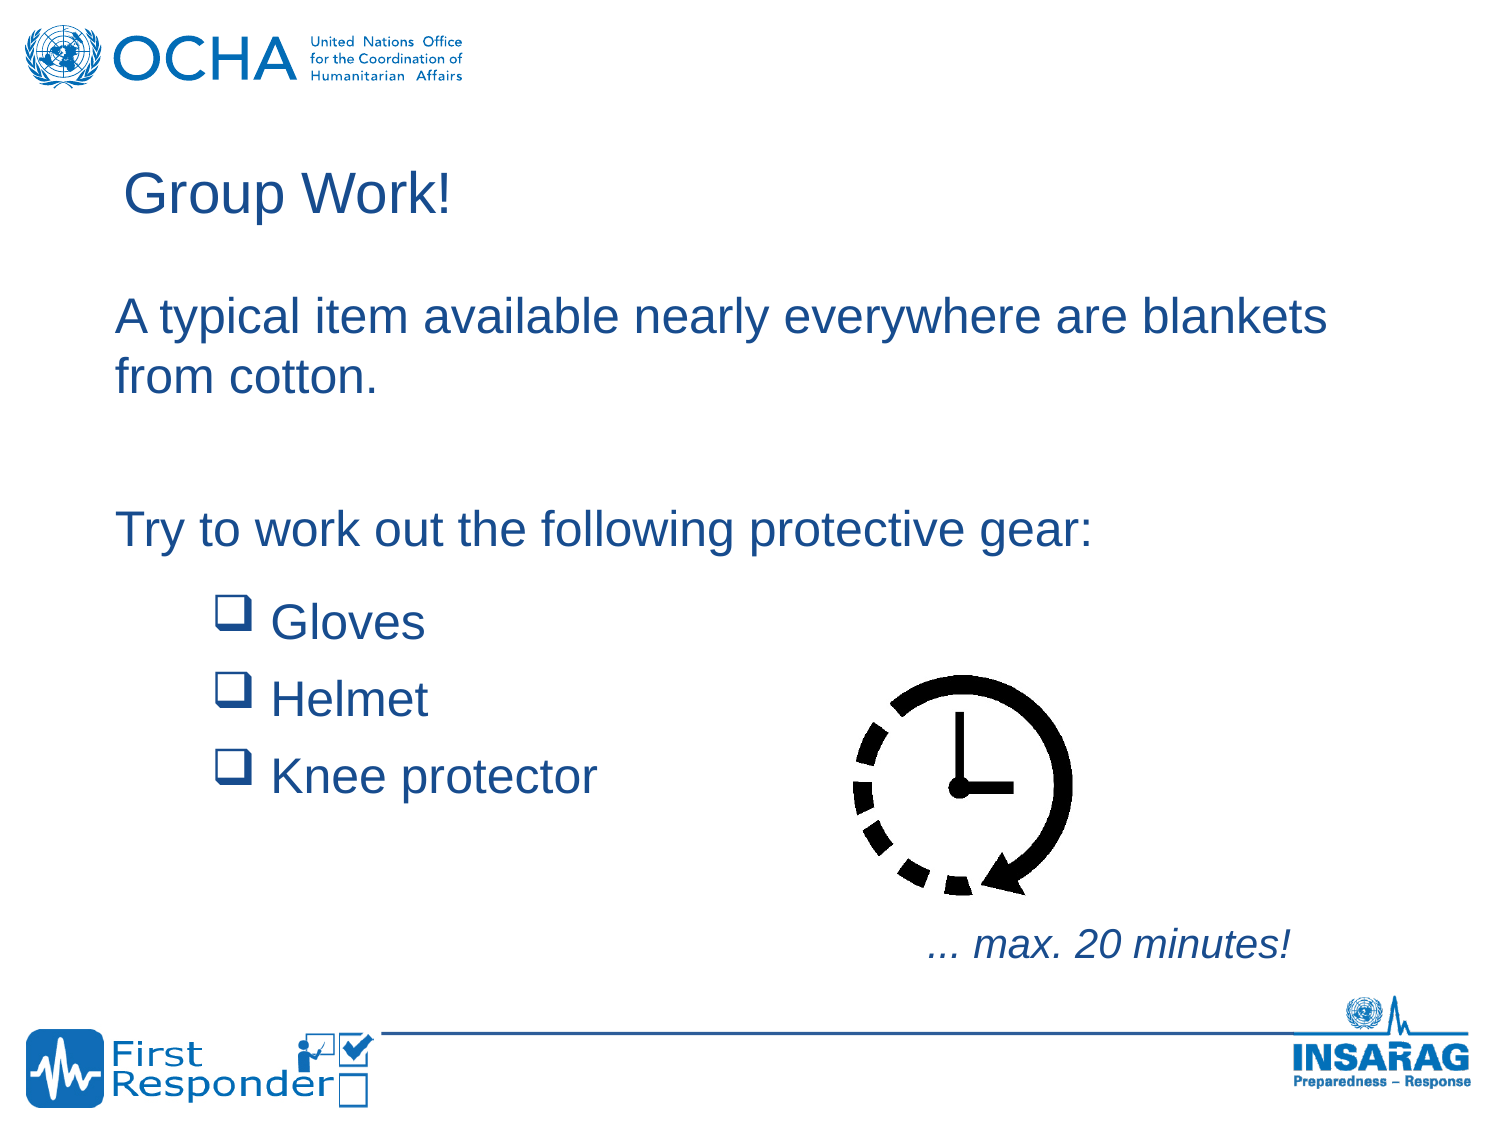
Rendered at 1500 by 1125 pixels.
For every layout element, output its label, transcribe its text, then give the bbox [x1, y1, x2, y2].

text_box Group Work! [102, 147, 469, 233]
picture [24, 1024, 375, 1113]
picture [1287, 995, 1471, 1094]
list A typical item available nearly everywhere are blankets from cotton. Try to work out the following protective gear: Gloves Helmet Knee protector [99, 275, 1425, 900]
picture [787, 609, 1138, 961]
text_box ... max. 20 minutes! [912, 909, 1325, 975]
